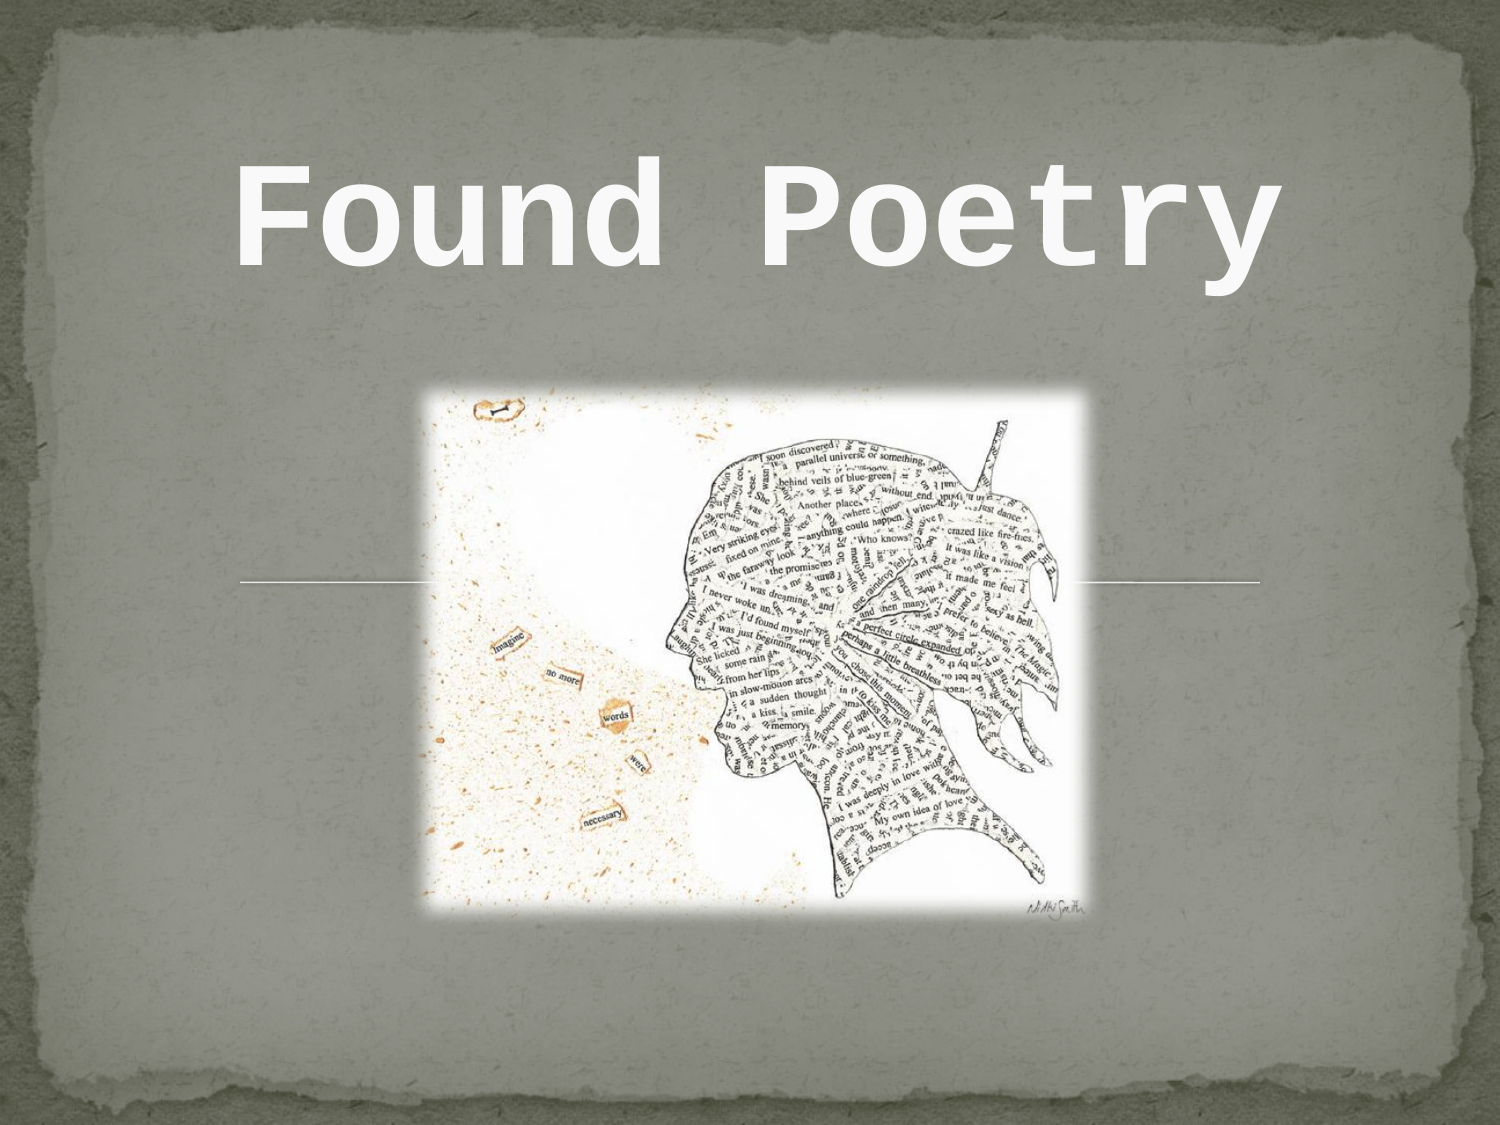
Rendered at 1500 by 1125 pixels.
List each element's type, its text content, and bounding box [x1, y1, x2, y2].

title Found Poetry [75, 78, 1439, 303]
picture [408, 375, 1104, 929]
